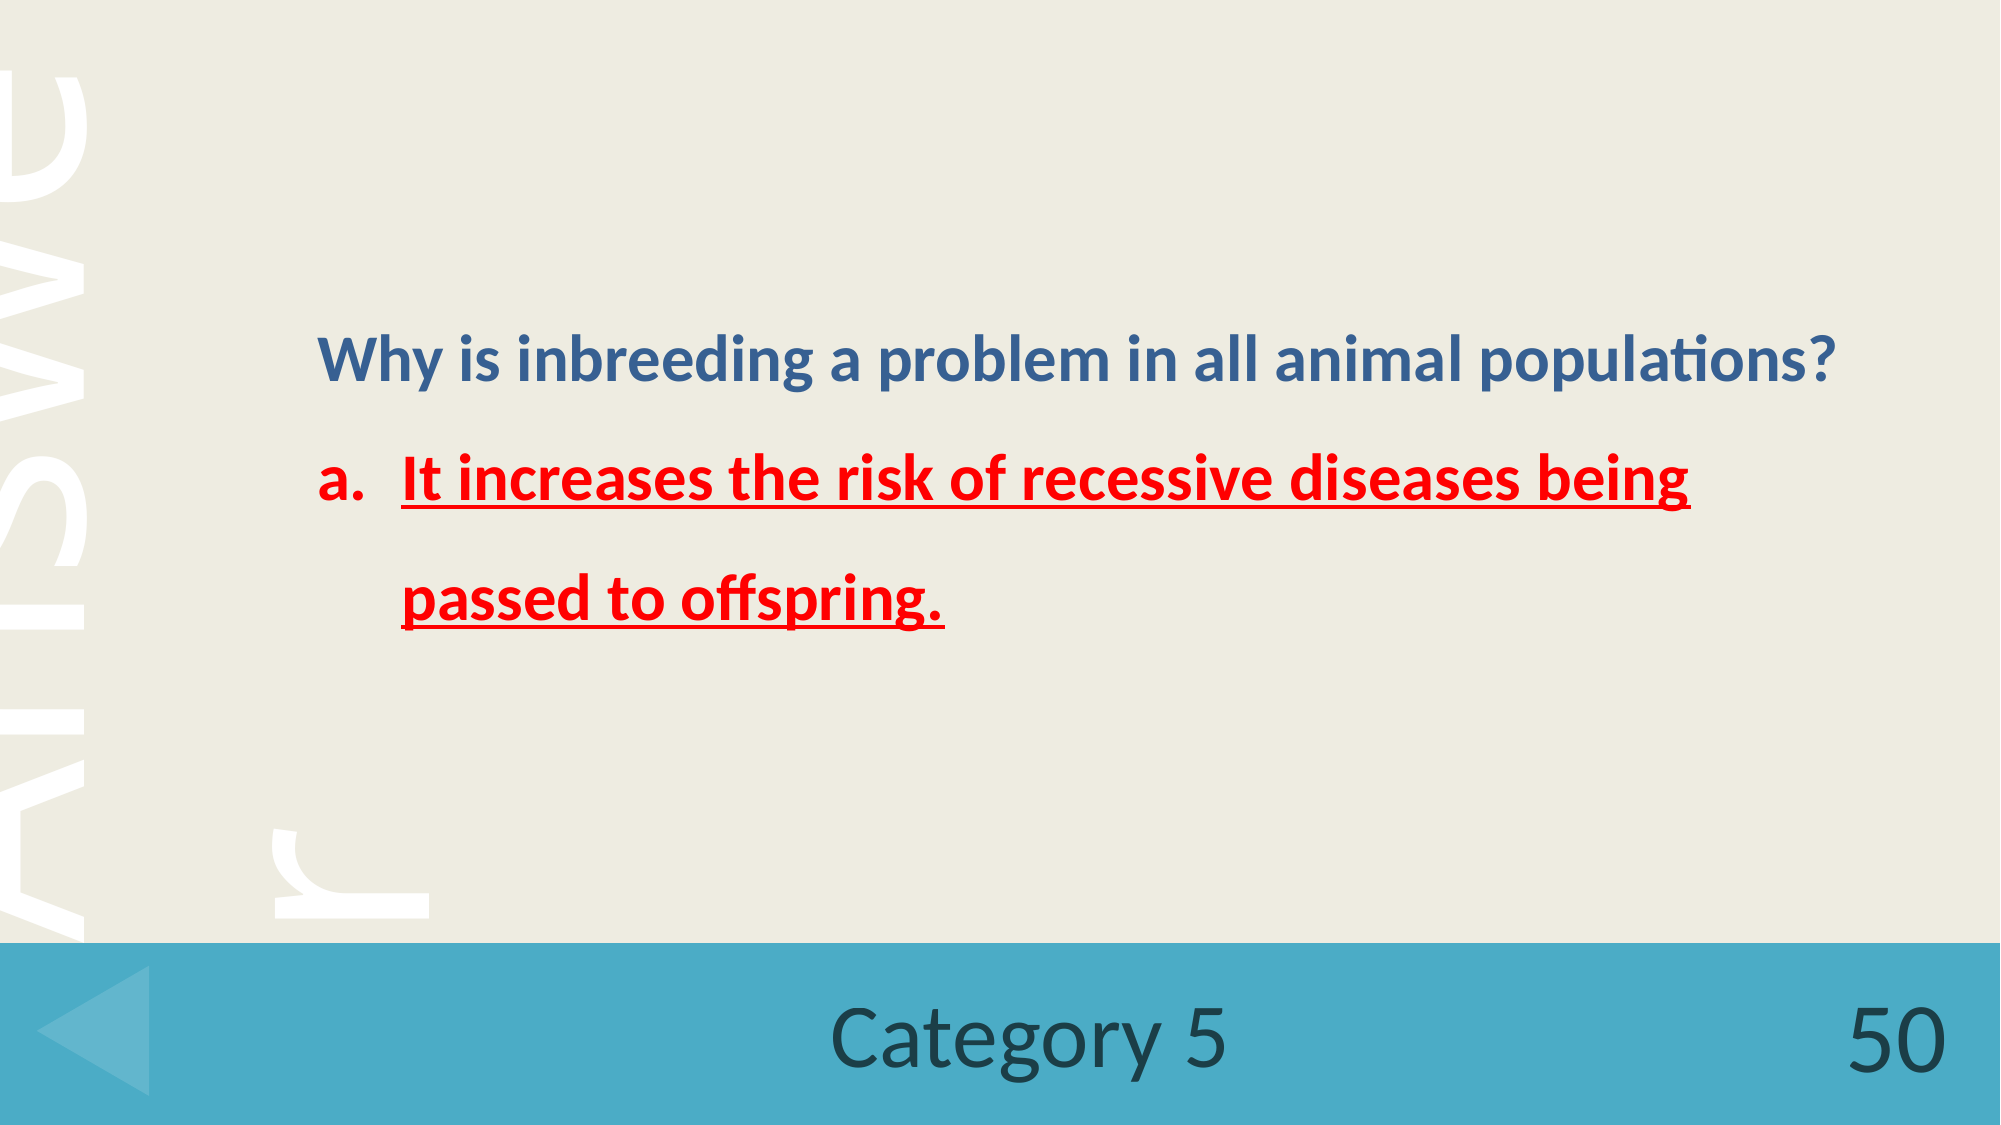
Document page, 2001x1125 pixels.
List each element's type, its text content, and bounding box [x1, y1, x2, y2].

title Category 5 [130, 937, 1931, 1125]
list 50 [1931, 967, 1963, 1097]
list Why is inbreeding a problem in all animal populations? It increases the risk of recessive diseases being passed to offspring. [302, 157, 1877, 831]
